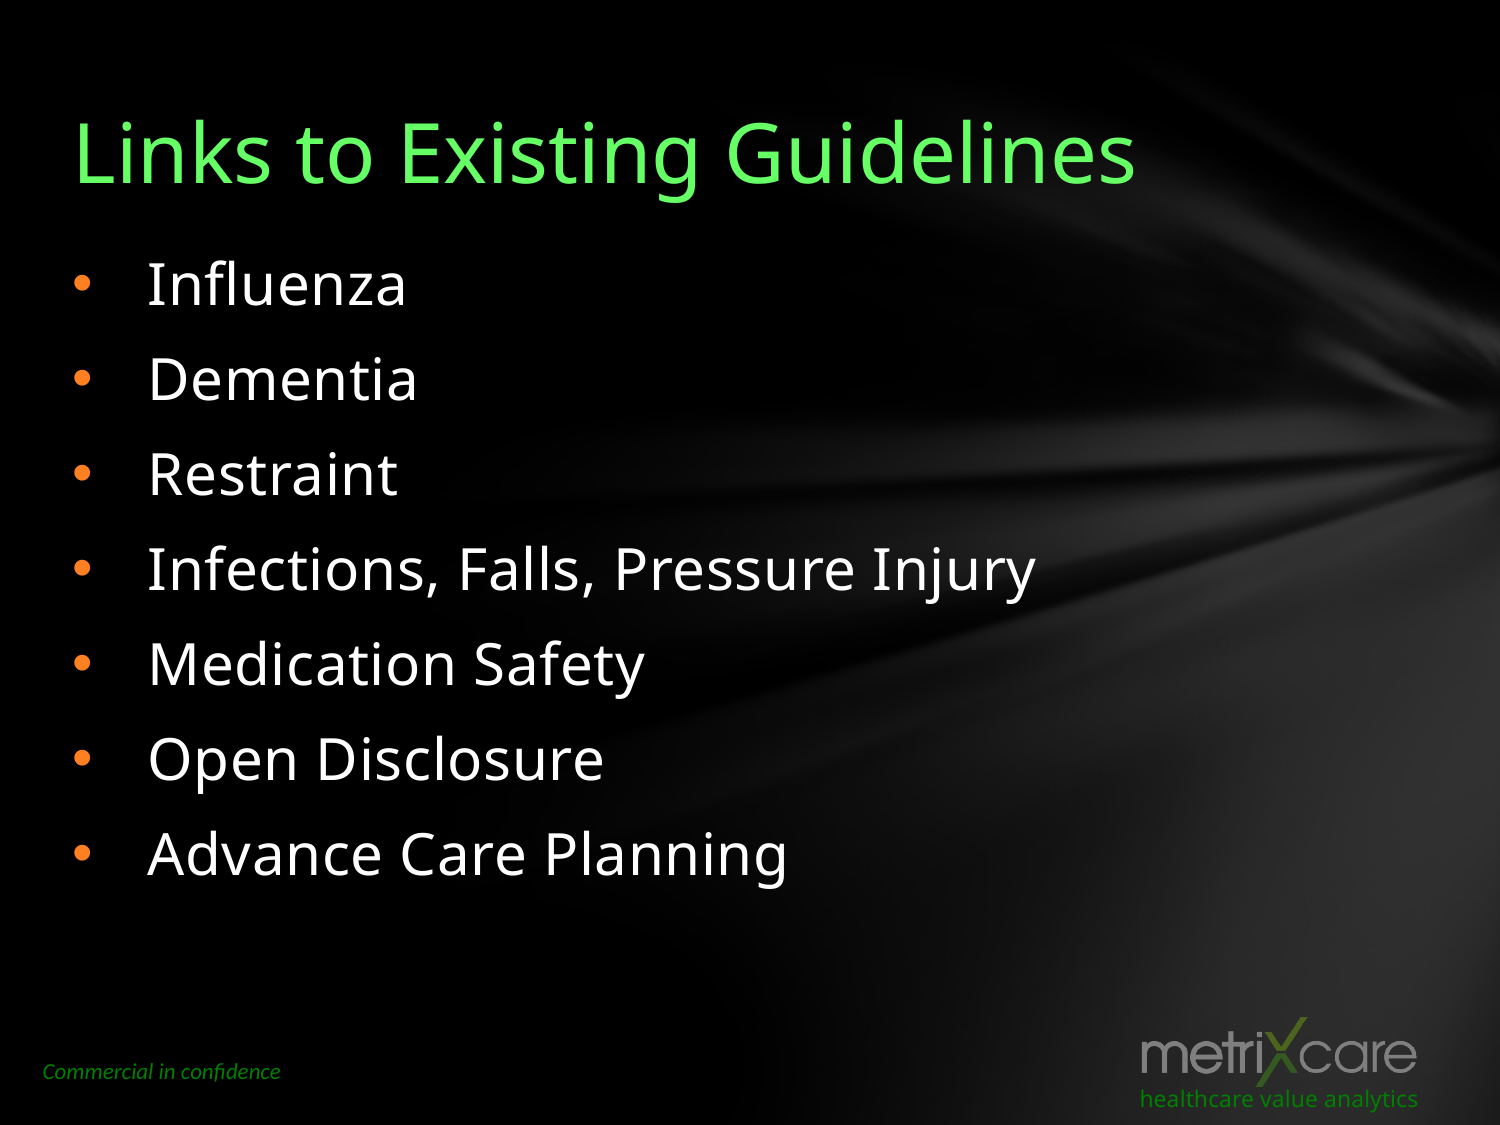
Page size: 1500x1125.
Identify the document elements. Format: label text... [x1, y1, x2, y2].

title Links to Existing Guidelines [57, 33, 1318, 209]
picture [1118, 1011, 1440, 1094]
list Influenza Dementia Restraint Infections, Falls, Pressure Injury Medication Safety Open Disclosure Advance Care Planning [57, 239, 1318, 1015]
